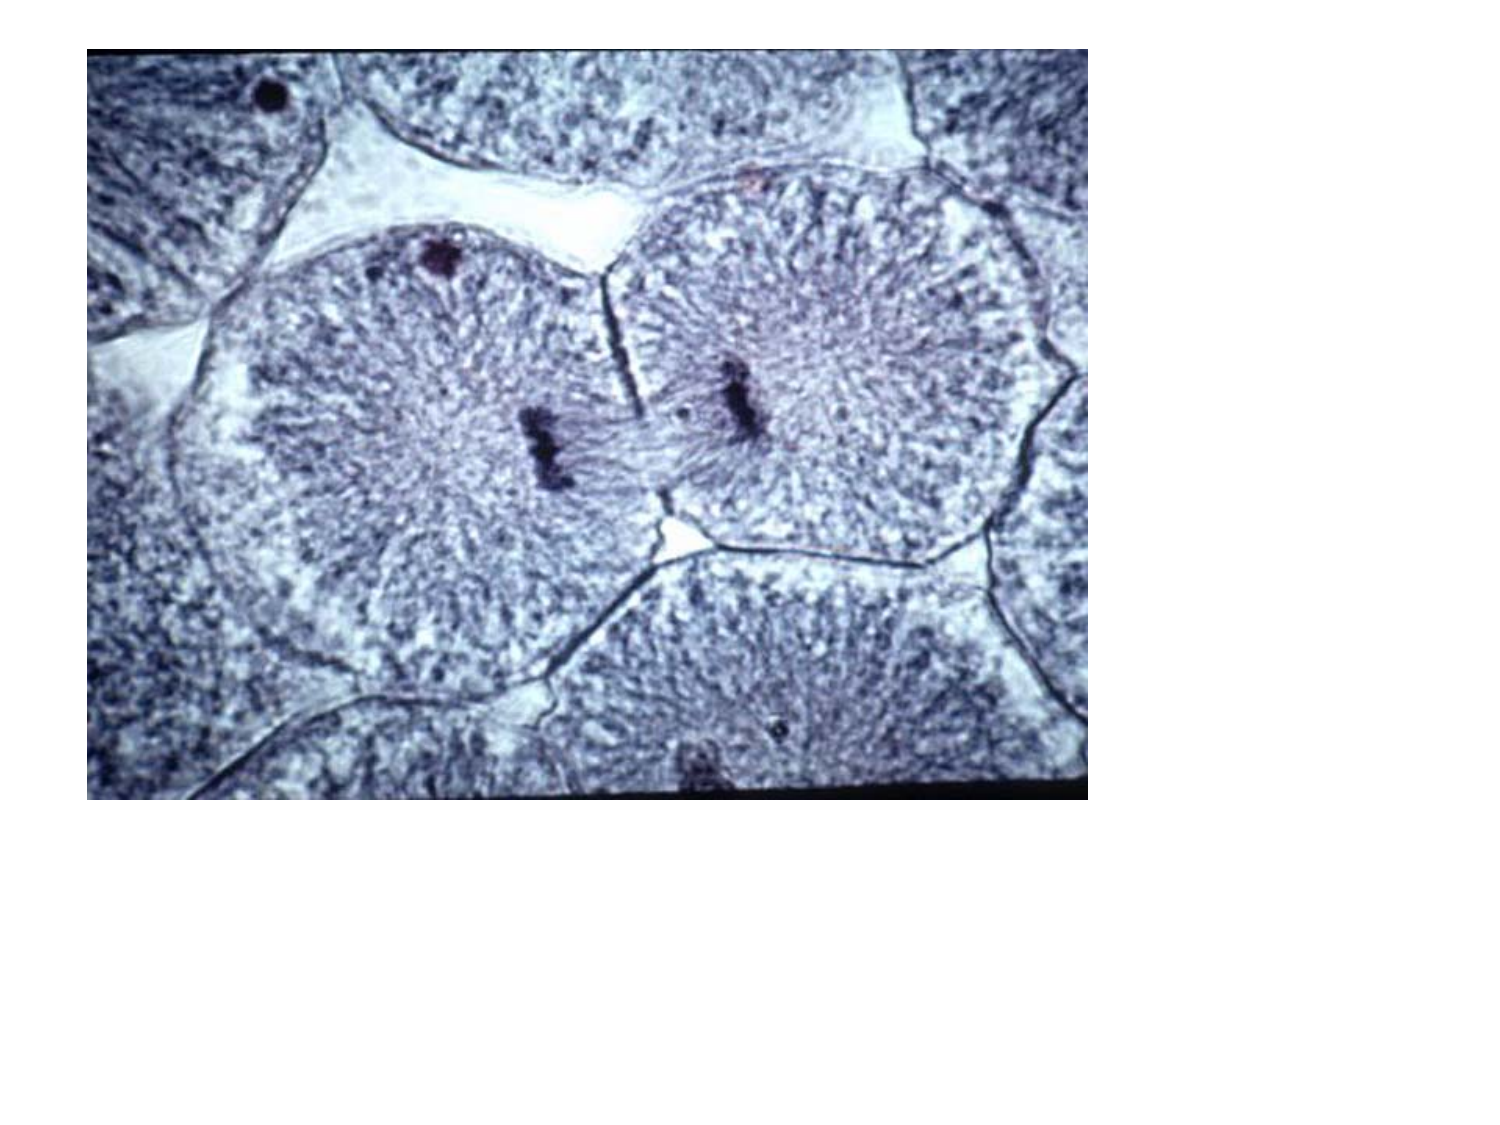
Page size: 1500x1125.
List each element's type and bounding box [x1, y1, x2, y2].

picture [87, 49, 1088, 801]
